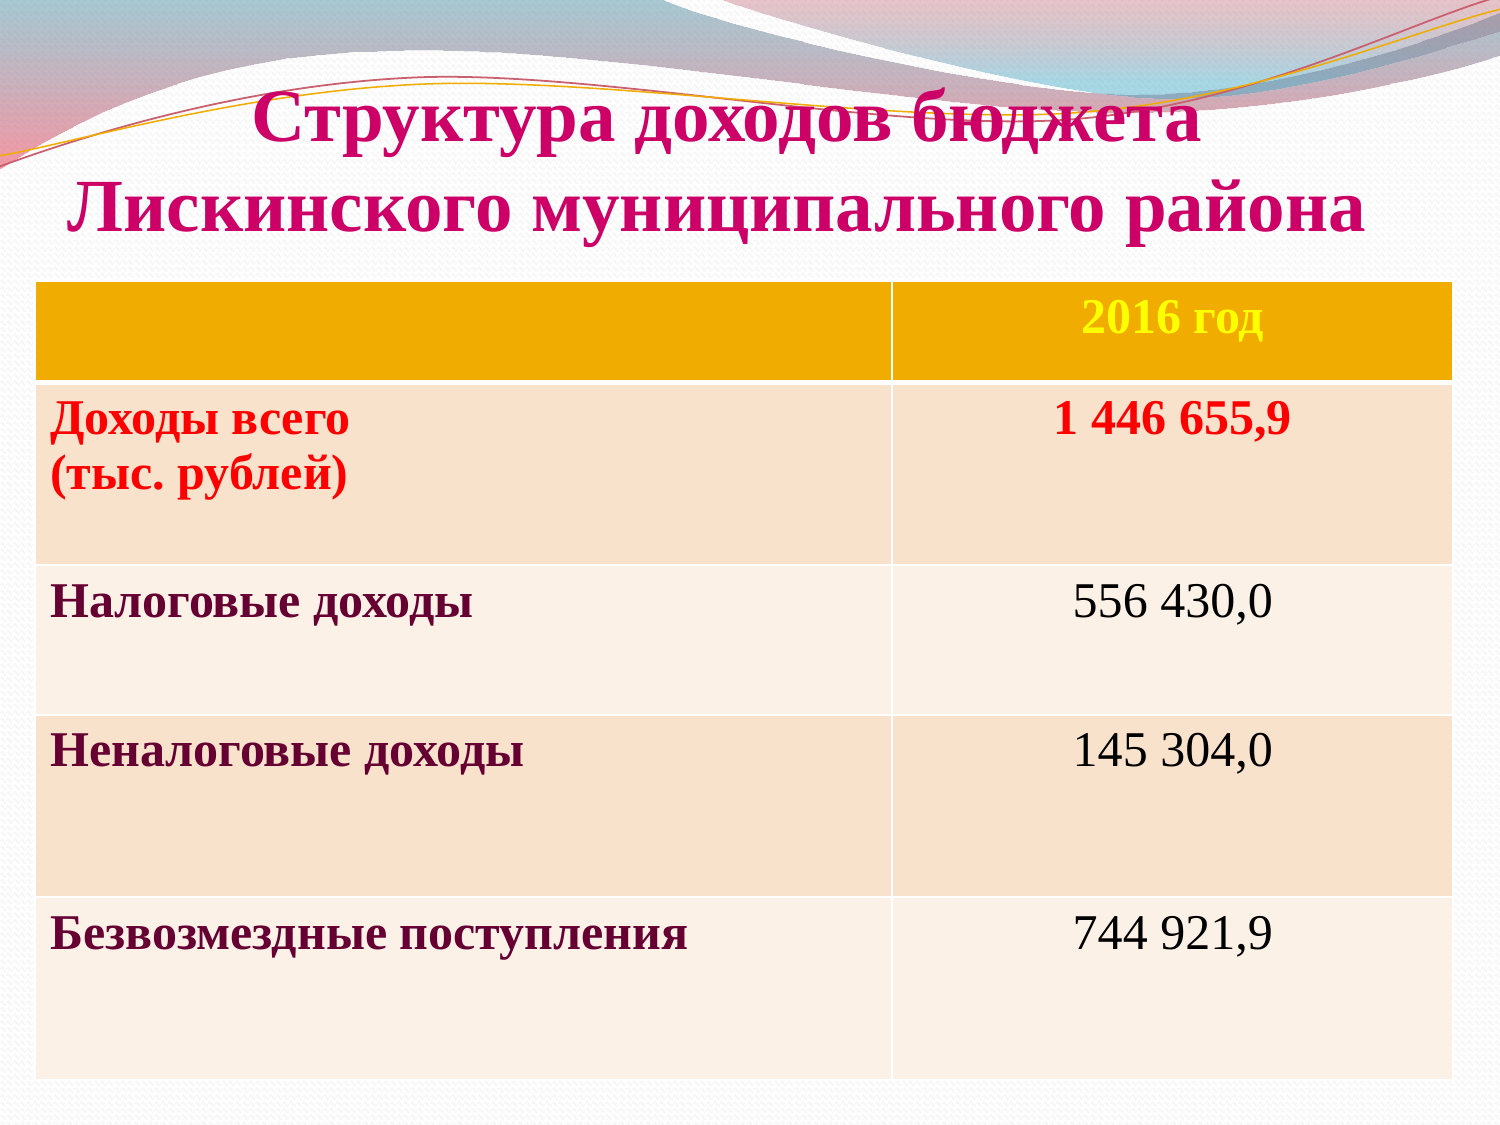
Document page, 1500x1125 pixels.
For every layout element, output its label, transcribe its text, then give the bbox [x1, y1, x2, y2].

table_cell 744 921,9 [893, 898, 1452, 1079]
table_cell 145 304,0 [893, 716, 1452, 896]
title Структура доходов бюджета Лискинского муниципального района [35, 46, 1418, 247]
table_cell Безвозмездные поступления [36, 898, 891, 1079]
table_cell Неналоговые доходы [36, 716, 891, 896]
table_cell Налоговые доходы [36, 566, 891, 714]
table_cell Доходы всего (тыс. рублей) [36, 385, 891, 564]
table_header [36, 282, 891, 380]
table_header 2016 год [893, 282, 1452, 380]
table_cell 1 446 655,9 [893, 385, 1452, 564]
table_cell 556 430,0 [893, 566, 1452, 714]
